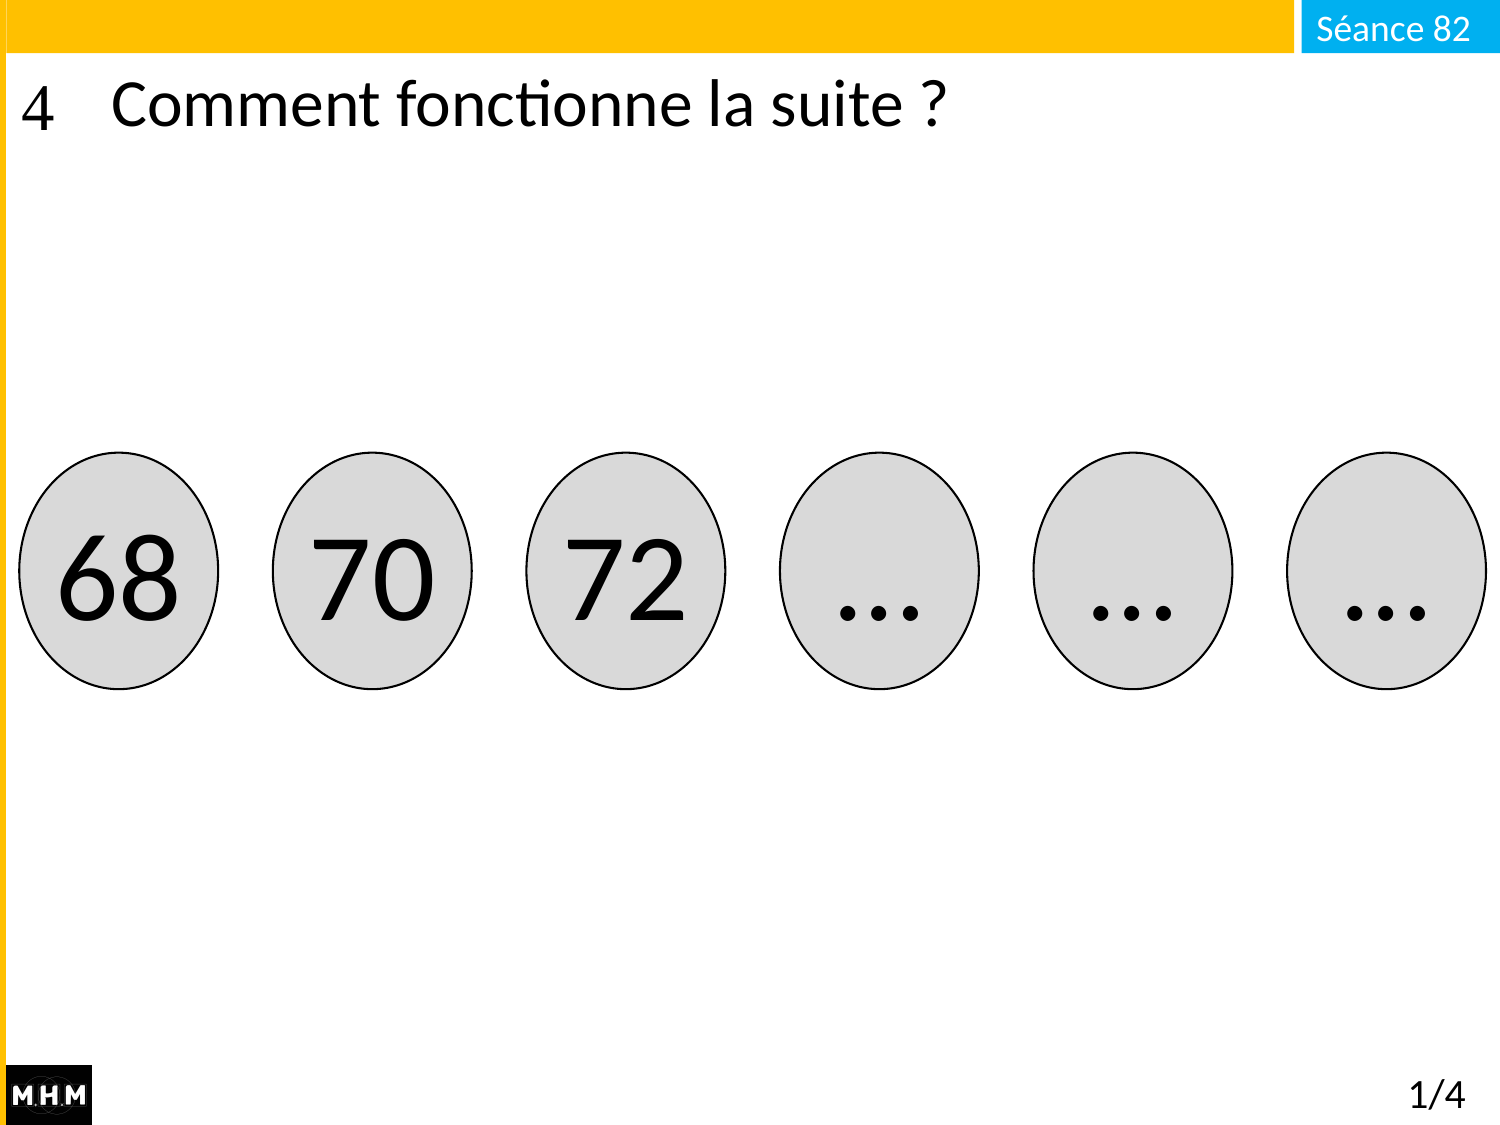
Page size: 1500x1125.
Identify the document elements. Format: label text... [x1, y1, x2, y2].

text_box … [1032, 451, 1234, 691]
picture [6, 1065, 92, 1125]
title Comment fonctionne la suite ? [96, 60, 1391, 149]
list 1/4 [1373, 1064, 1500, 1125]
text_box 70 [271, 451, 473, 691]
text_box … [778, 451, 980, 691]
text_box … [1286, 451, 1488, 691]
text_box 72 [525, 451, 727, 691]
text_box 68 [18, 451, 220, 691]
